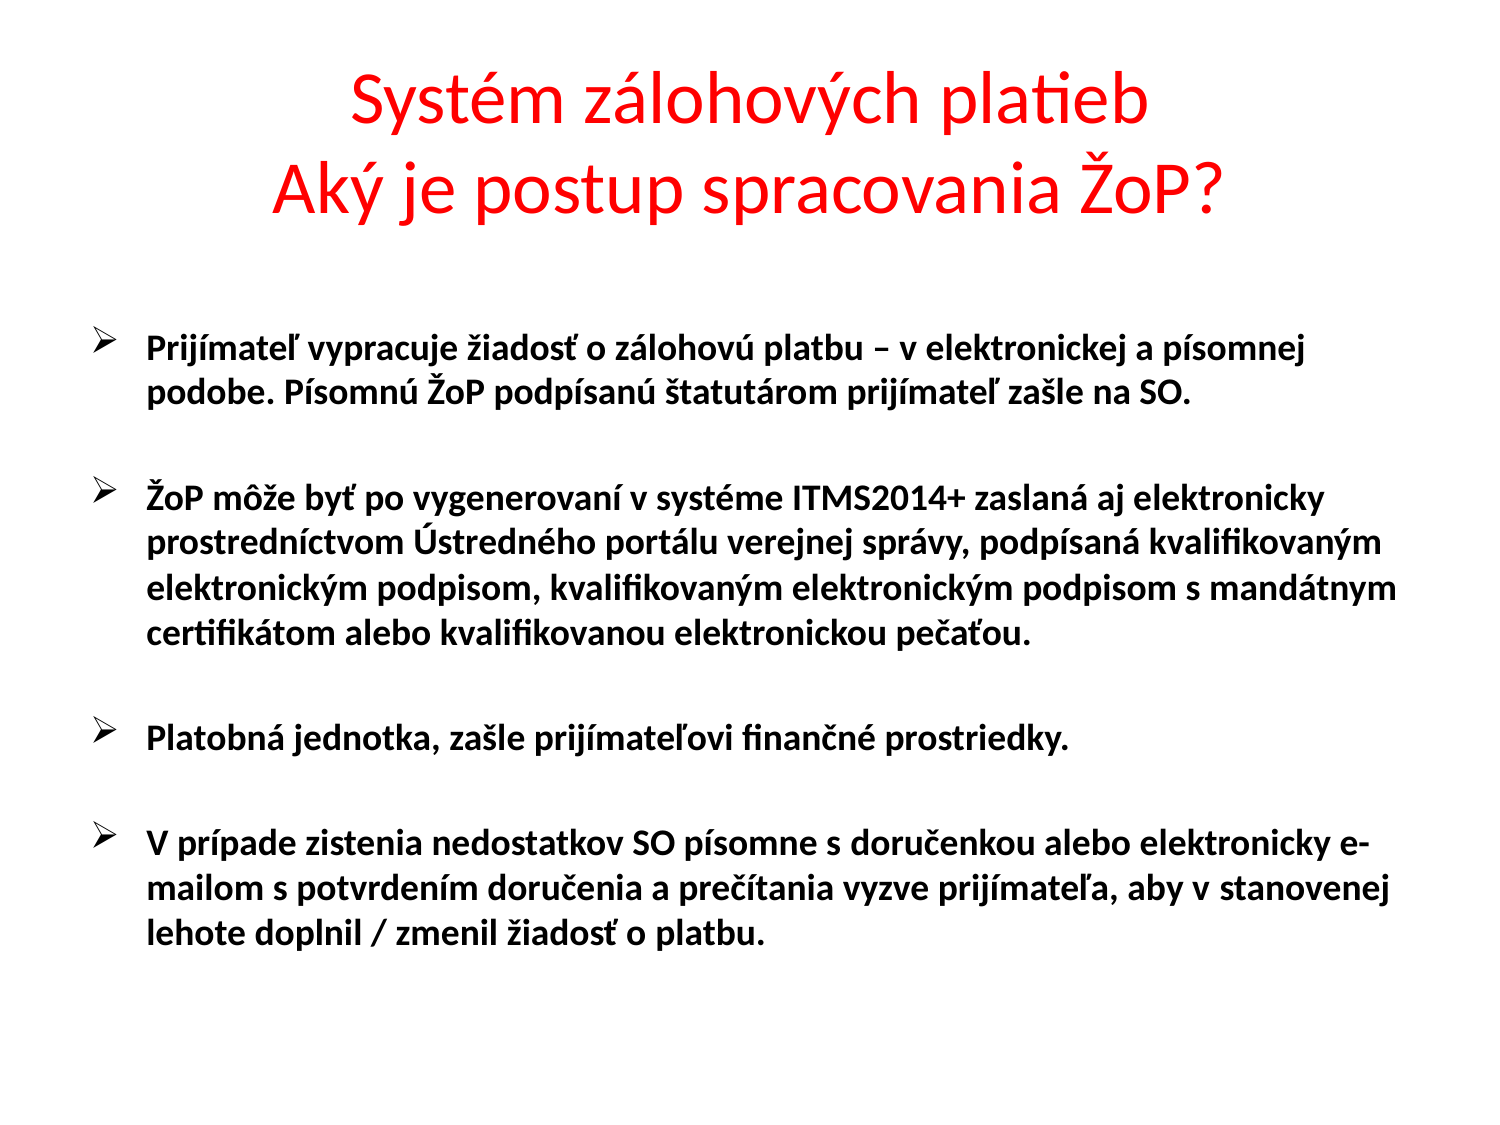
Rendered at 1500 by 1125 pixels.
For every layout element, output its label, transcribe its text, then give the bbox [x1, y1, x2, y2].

list Prijímateľ vypracuje žiadosť o zálohovú platbu – v elektronickej a písomnej podobe. Písomnú ŽoP podpísanú štatutárom prijímateľ zašle na SO. ŽoP môže byť po vygenerovaní v systéme ITMS2014+ zaslaná aj elektronicky prostredníctvom Ústredného portálu verejnej správy, podpísaná kvalifikovaným elektronickým podpisom, kvalifikovaným elektronickým podpisom s mandátnym certifikátom alebo kvalifikovanou elektronickou pečaťou. Platobná jednotka, zašle prijímateľovi finančné prostriedky. V prípade zistenia nedostatkov SO písomne s doručenkou alebo elektronicky e-mailom s potvrdením doručenia a prečítania vyzve prijímateľa, aby v stanovenej lehote doplnil / zmenil žiadosť o platbu. [74, 262, 1426, 1006]
title Systém zálohových platieb Aký je postup spracovania ŽoP? [74, 44, 1426, 233]
